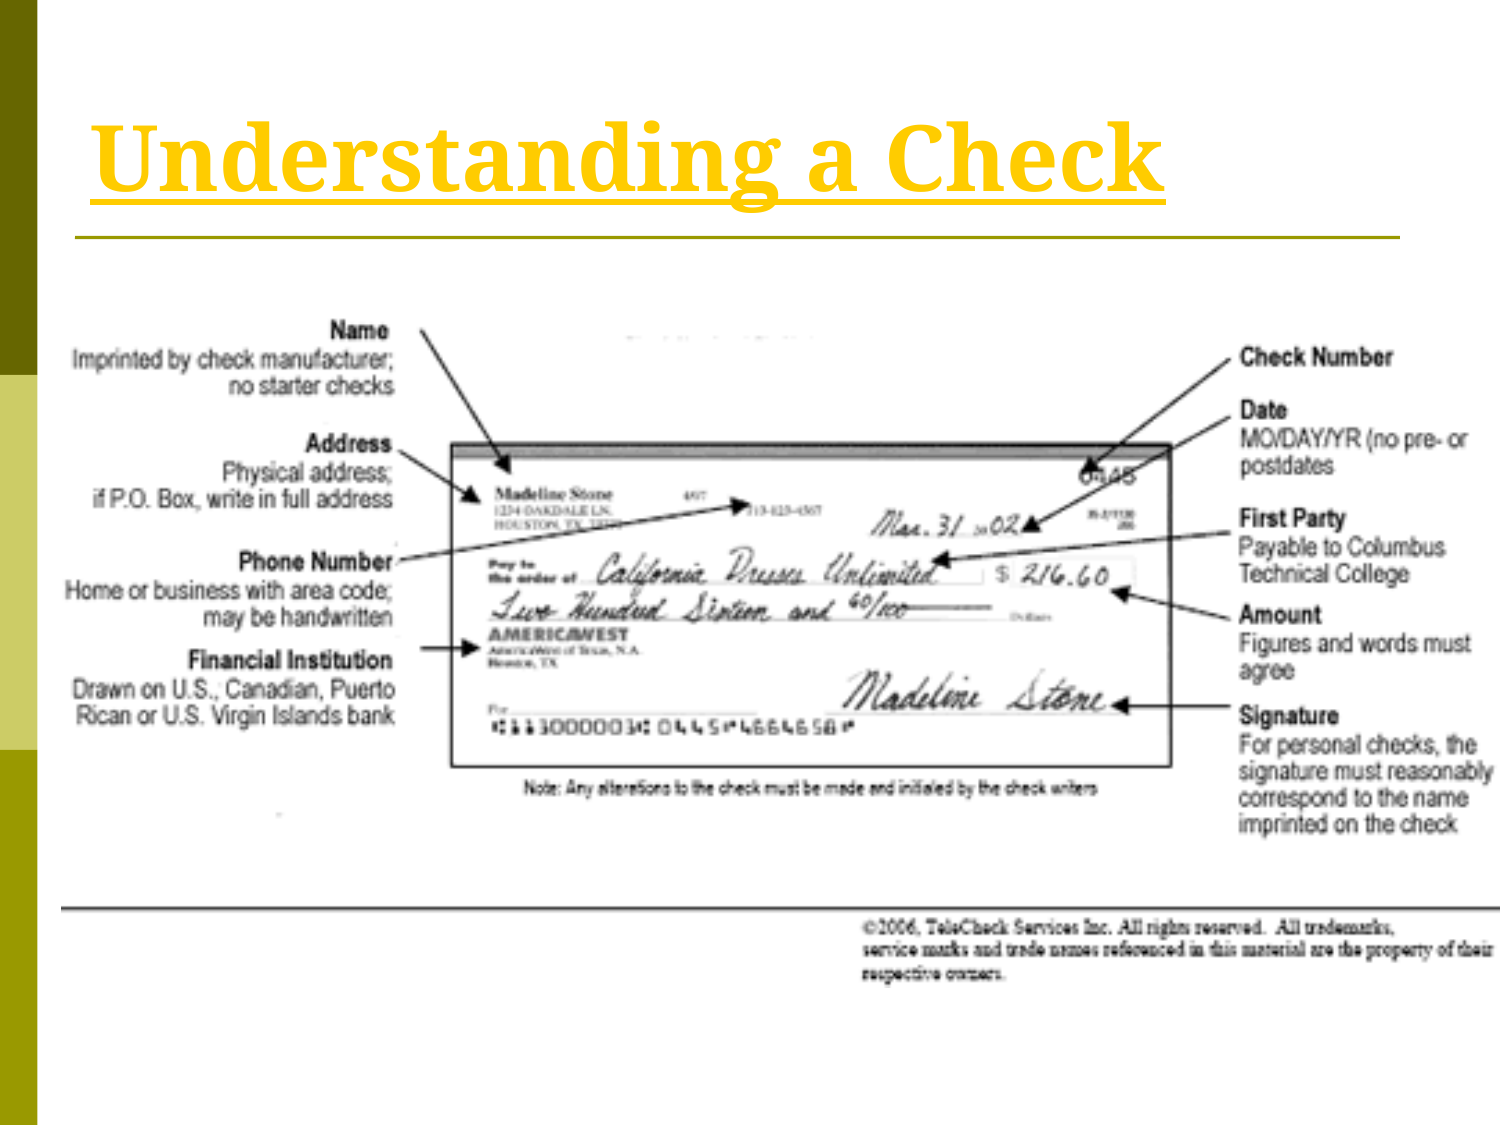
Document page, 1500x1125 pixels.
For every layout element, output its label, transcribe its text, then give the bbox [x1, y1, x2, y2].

title Understanding a Check [74, 45, 1426, 233]
picture [60, 287, 1500, 988]
